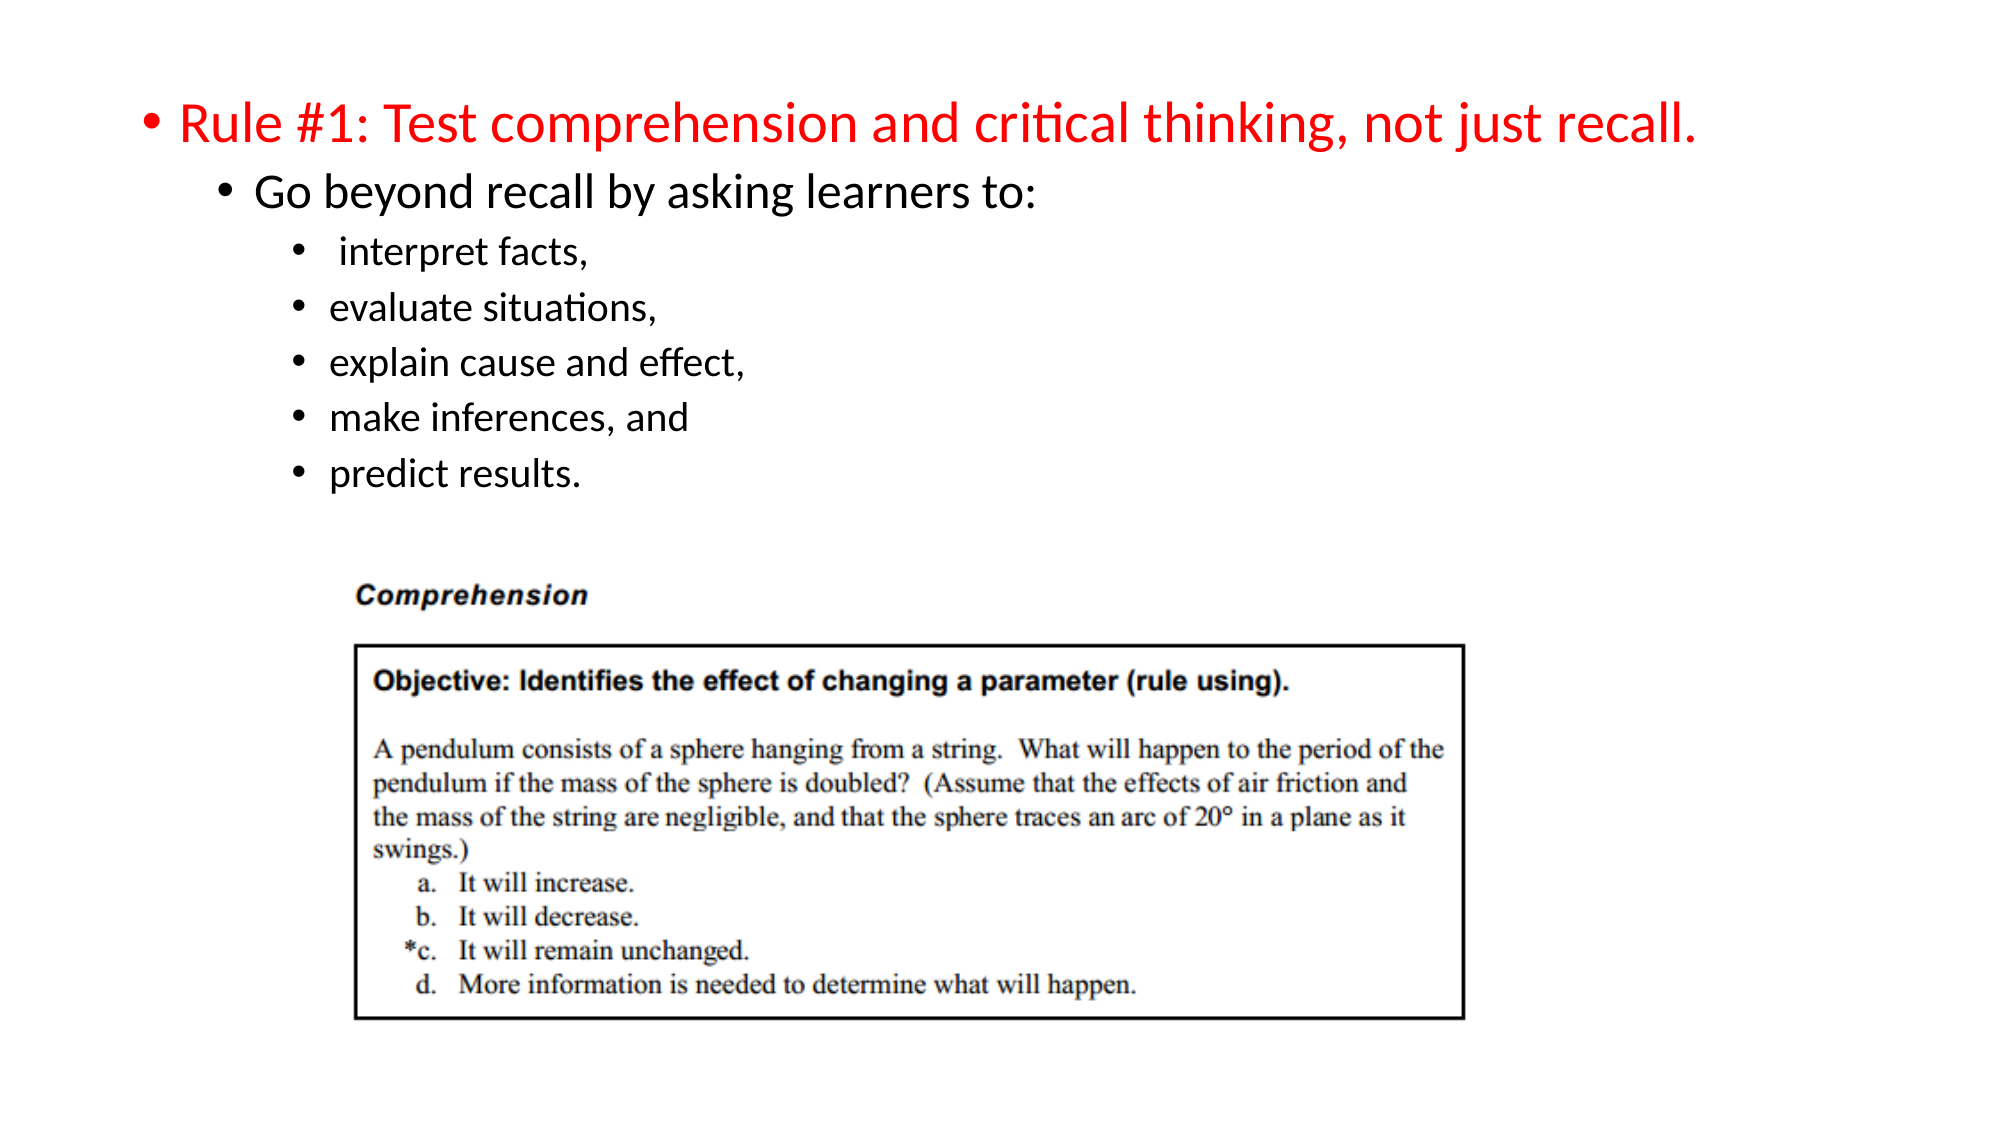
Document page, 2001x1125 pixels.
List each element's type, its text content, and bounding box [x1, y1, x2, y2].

list Rule #1: Test comprehension and critical thinking, not just recall. Go beyond recall by asking learners to: interpret facts, evaluate situations, explain cause and effect, make inferences, and predict results. [126, 84, 1852, 799]
picture [348, 556, 1487, 1040]
